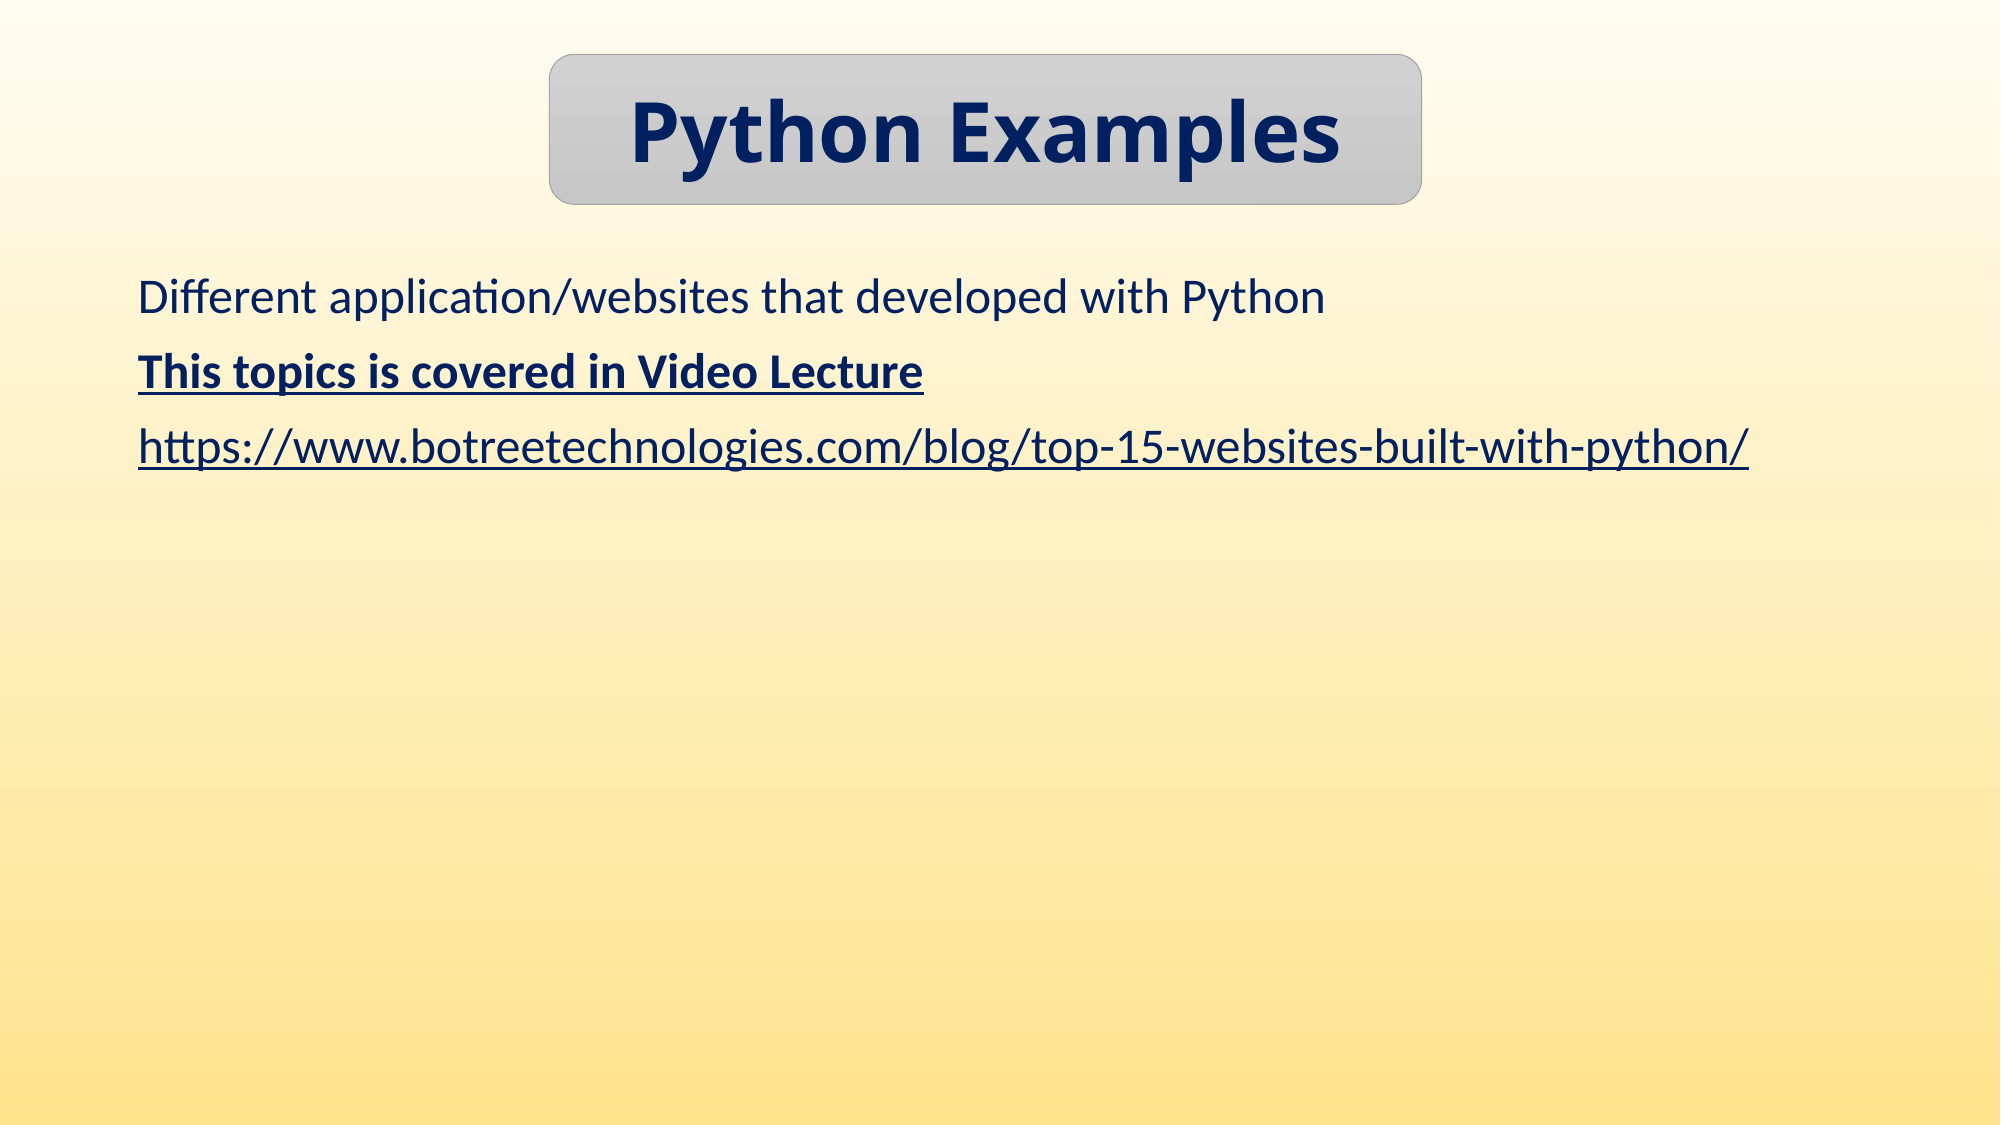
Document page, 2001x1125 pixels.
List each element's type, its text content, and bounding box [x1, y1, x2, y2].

list Different application/websites that developed with Python This topics is covered in Video Lecture https://www.botreetechnologies.com/blog/top-15-websites-built-with-python/ [122, 263, 1848, 1090]
text_box Python Examples [548, 53, 1423, 205]
